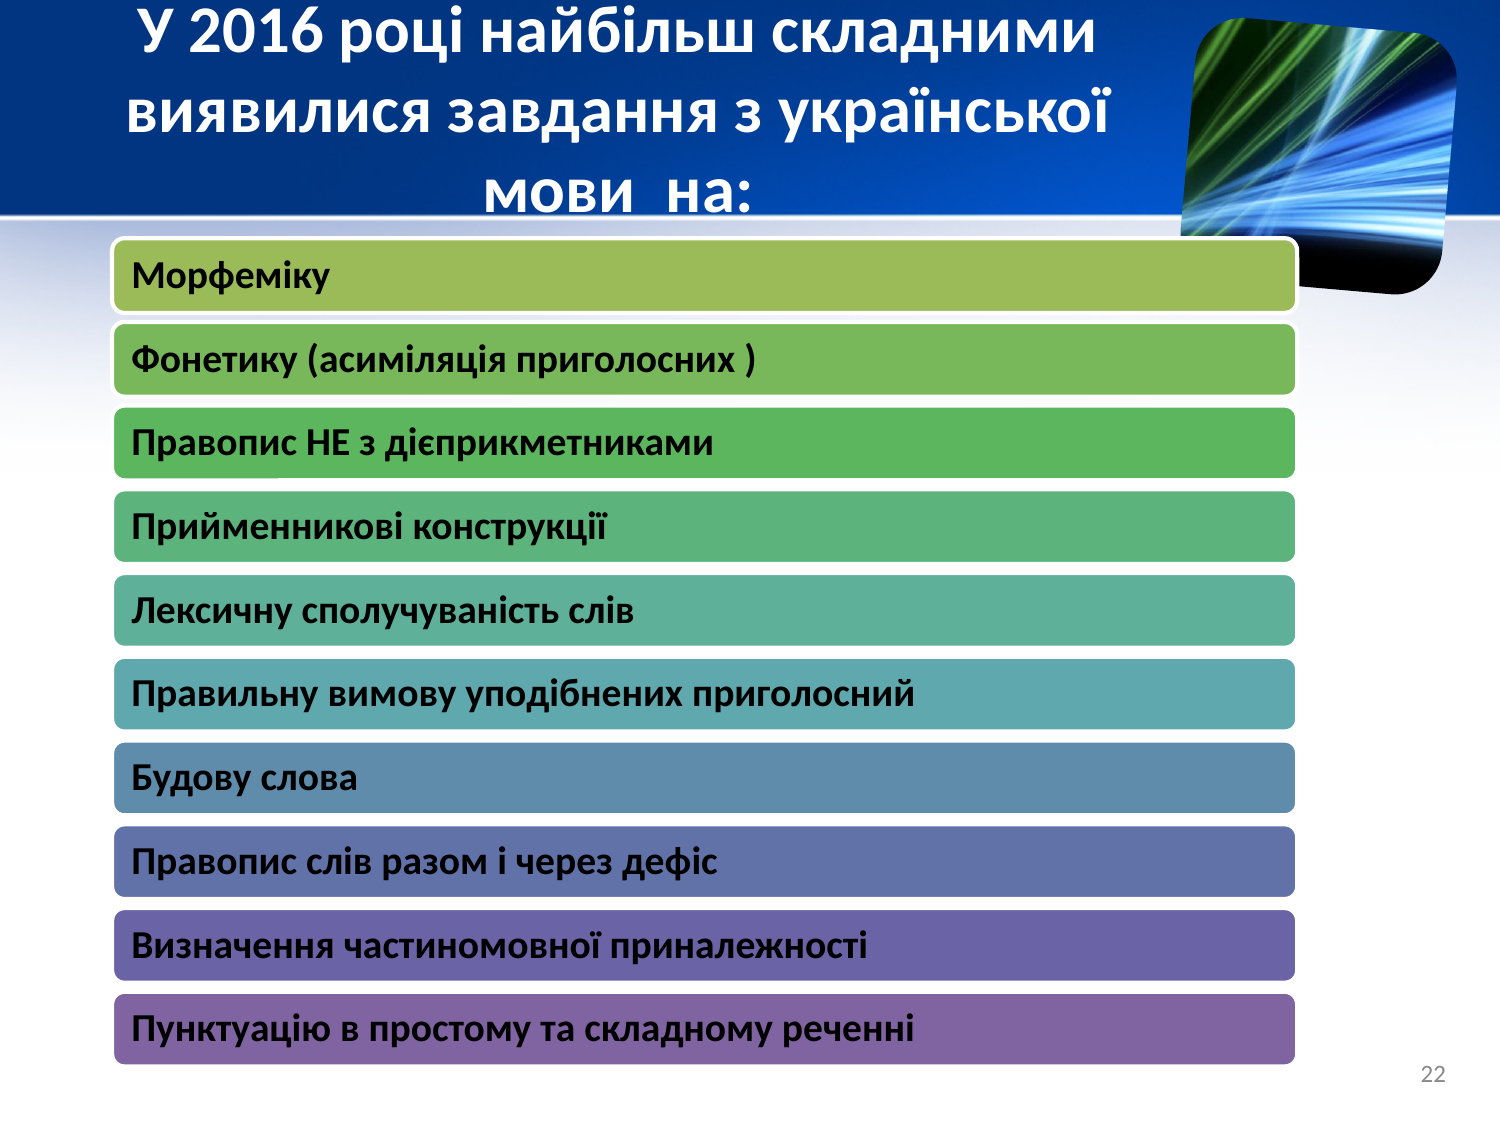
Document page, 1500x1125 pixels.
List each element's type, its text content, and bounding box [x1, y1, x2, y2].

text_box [111, 231, 1298, 1074]
picture [0, 0, 1500, 1125]
title У 2016 році найбільш складними виявилися завдання з української мови на: [37, 12, 1199, 200]
slide_number 22 [1111, 1042, 1462, 1103]
